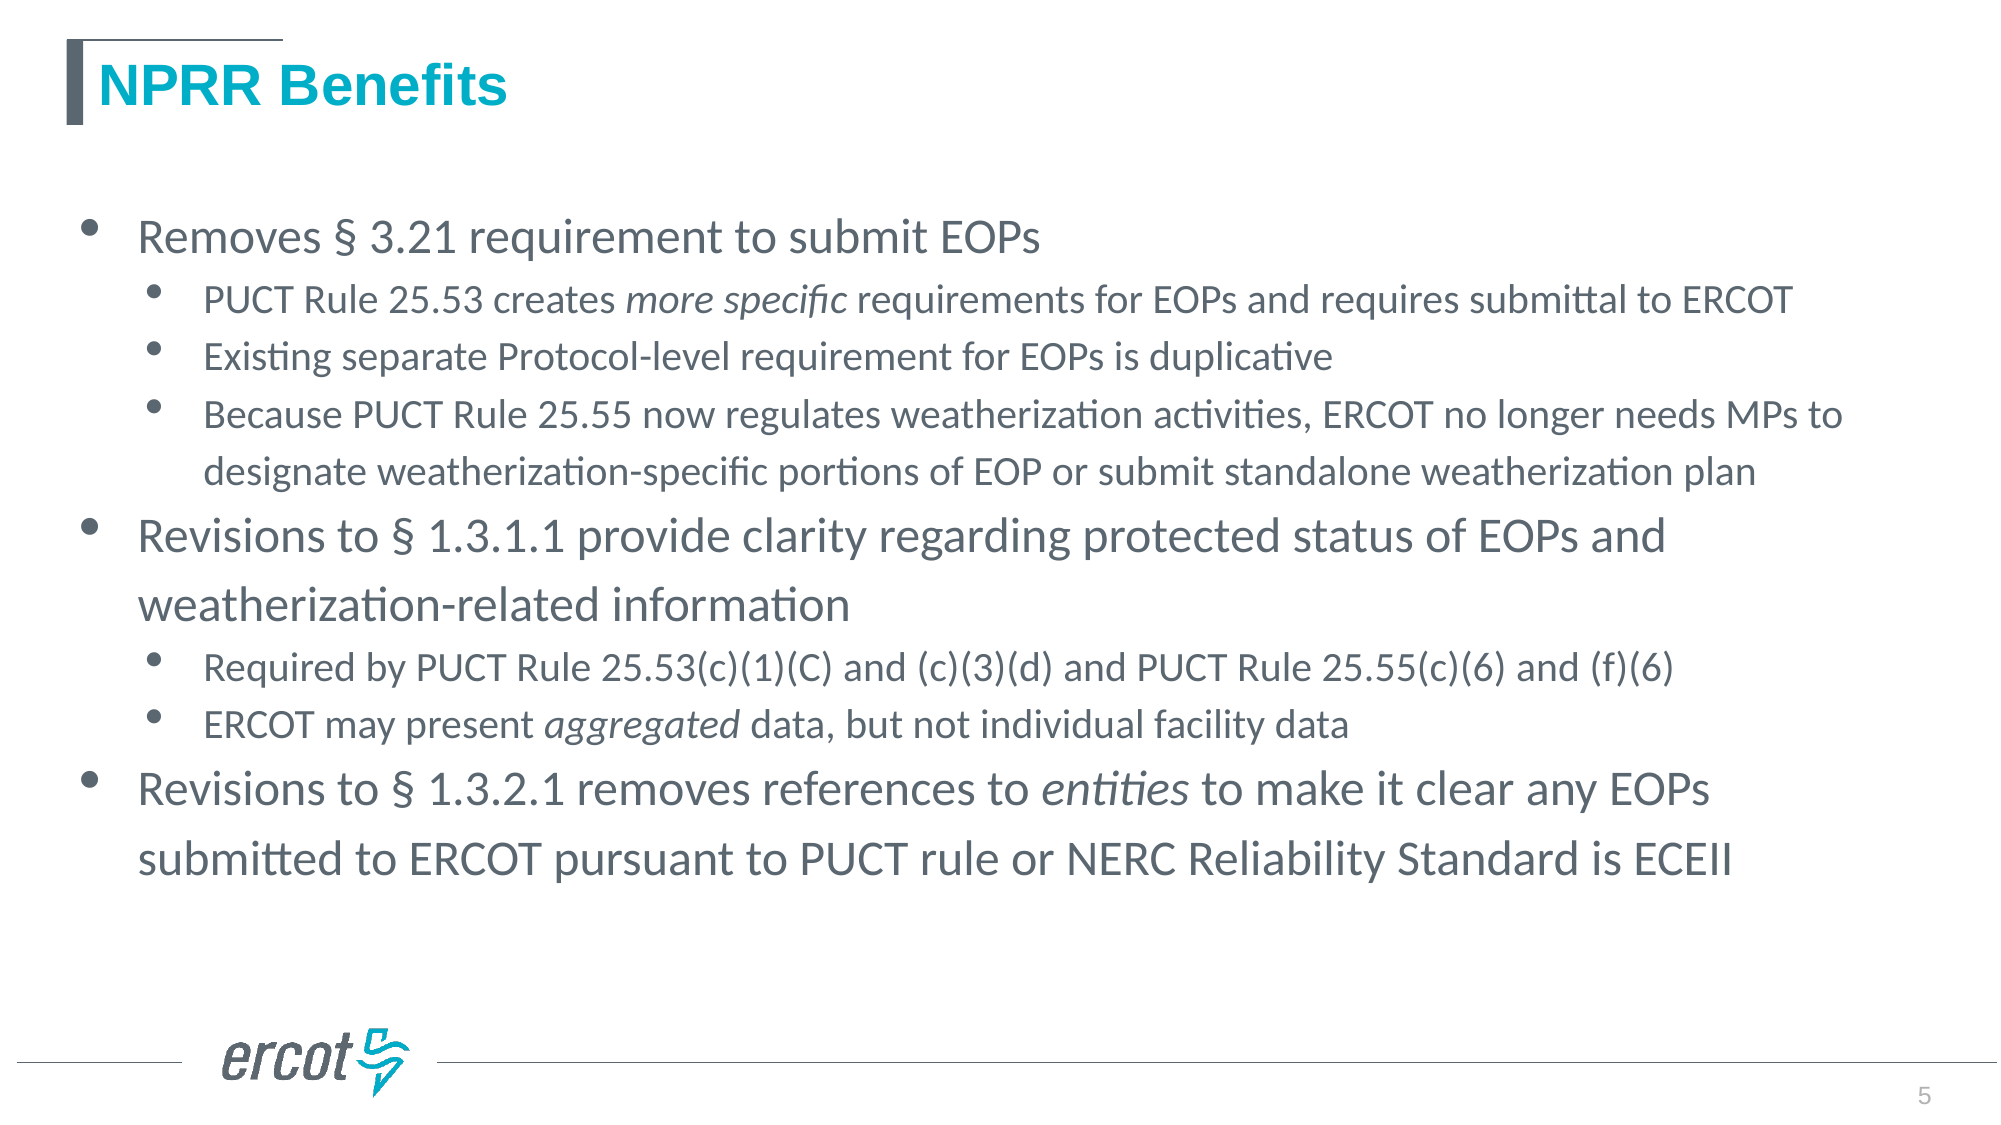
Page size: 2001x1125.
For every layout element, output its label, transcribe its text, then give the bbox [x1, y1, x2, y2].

slide_number 5 [1866, 1076, 1984, 1113]
title NPRR Benefits [83, 39, 1934, 125]
picture [218, 1024, 413, 1100]
list Removes § 3.21 requirement to submit EOPs PUCT Rule 25.53 creates more specific requirements for EOPs and requires submittal to ERCOT Existing separate Protocol-level requirement for EOPs is duplicative Because PUCT Rule 25.55 now regulates weatherization activities, ERCOT no longer needs MPs to designate weatherization-specific portions of EOP or submit standalone weatherization plan Revisions to § 1.3.1.1 provide clarity regarding protected status of EOPs and weatherization-related information Required by PUCT Rule 25.53(c)(1)(C) and (c)(3)(d) and PUCT Rule 25.55(c)(6) and (f)(6) ERCOT may present aggregated data, but not individual facility data Revisions to § 1.3.2.1 removes references to entities to make it clear any EOPs submitted to ERCOT pursuant to PUCT rule or NERC Reliability Standard is ECEII [66, 187, 1934, 988]
